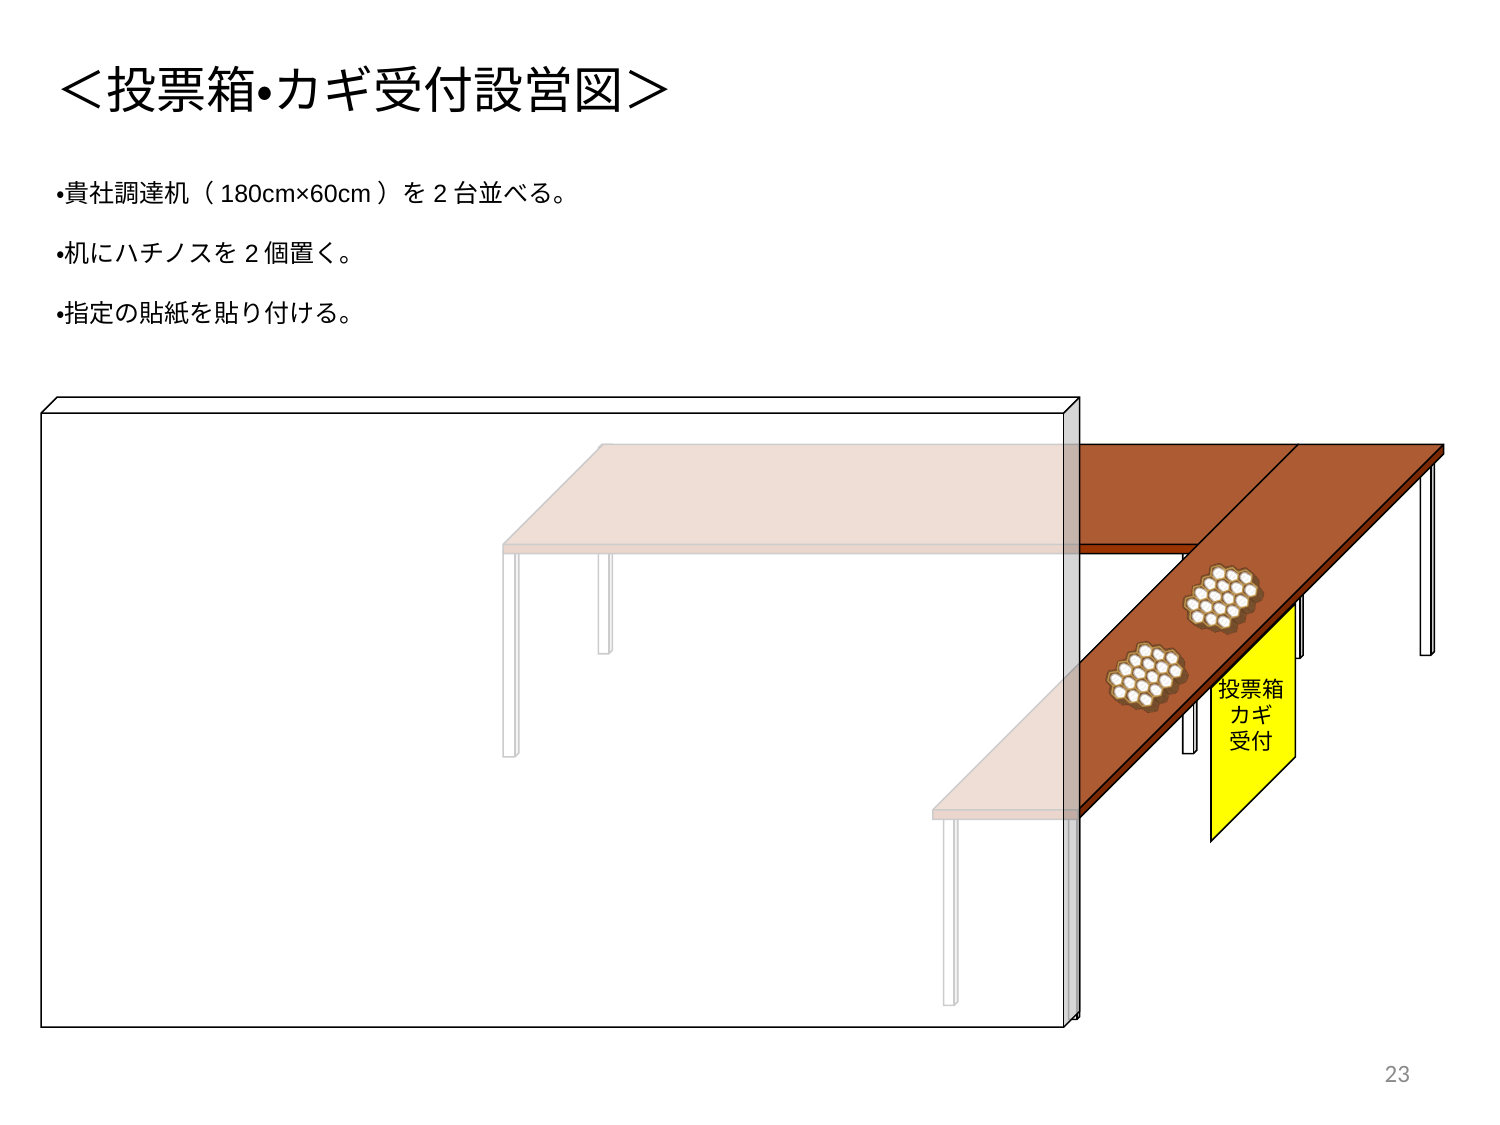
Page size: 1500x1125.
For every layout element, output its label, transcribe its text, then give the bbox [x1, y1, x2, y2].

slide_number 23 [1074, 1042, 1425, 1103]
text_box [502, 444, 930, 758]
title ＜投票箱・カギ受付設営図＞ [41, 54, 1447, 124]
picture [1182, 561, 1266, 637]
text_box ・貴社調達机（180cm×60cm）を2台並べる。 ・机にハチノスを2個置く。 ・指定の貼紙を貼り付ける。 [41, 170, 857, 335]
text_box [932, 444, 1444, 1020]
text_box [41, 397, 1080, 1028]
picture [1105, 639, 1189, 715]
